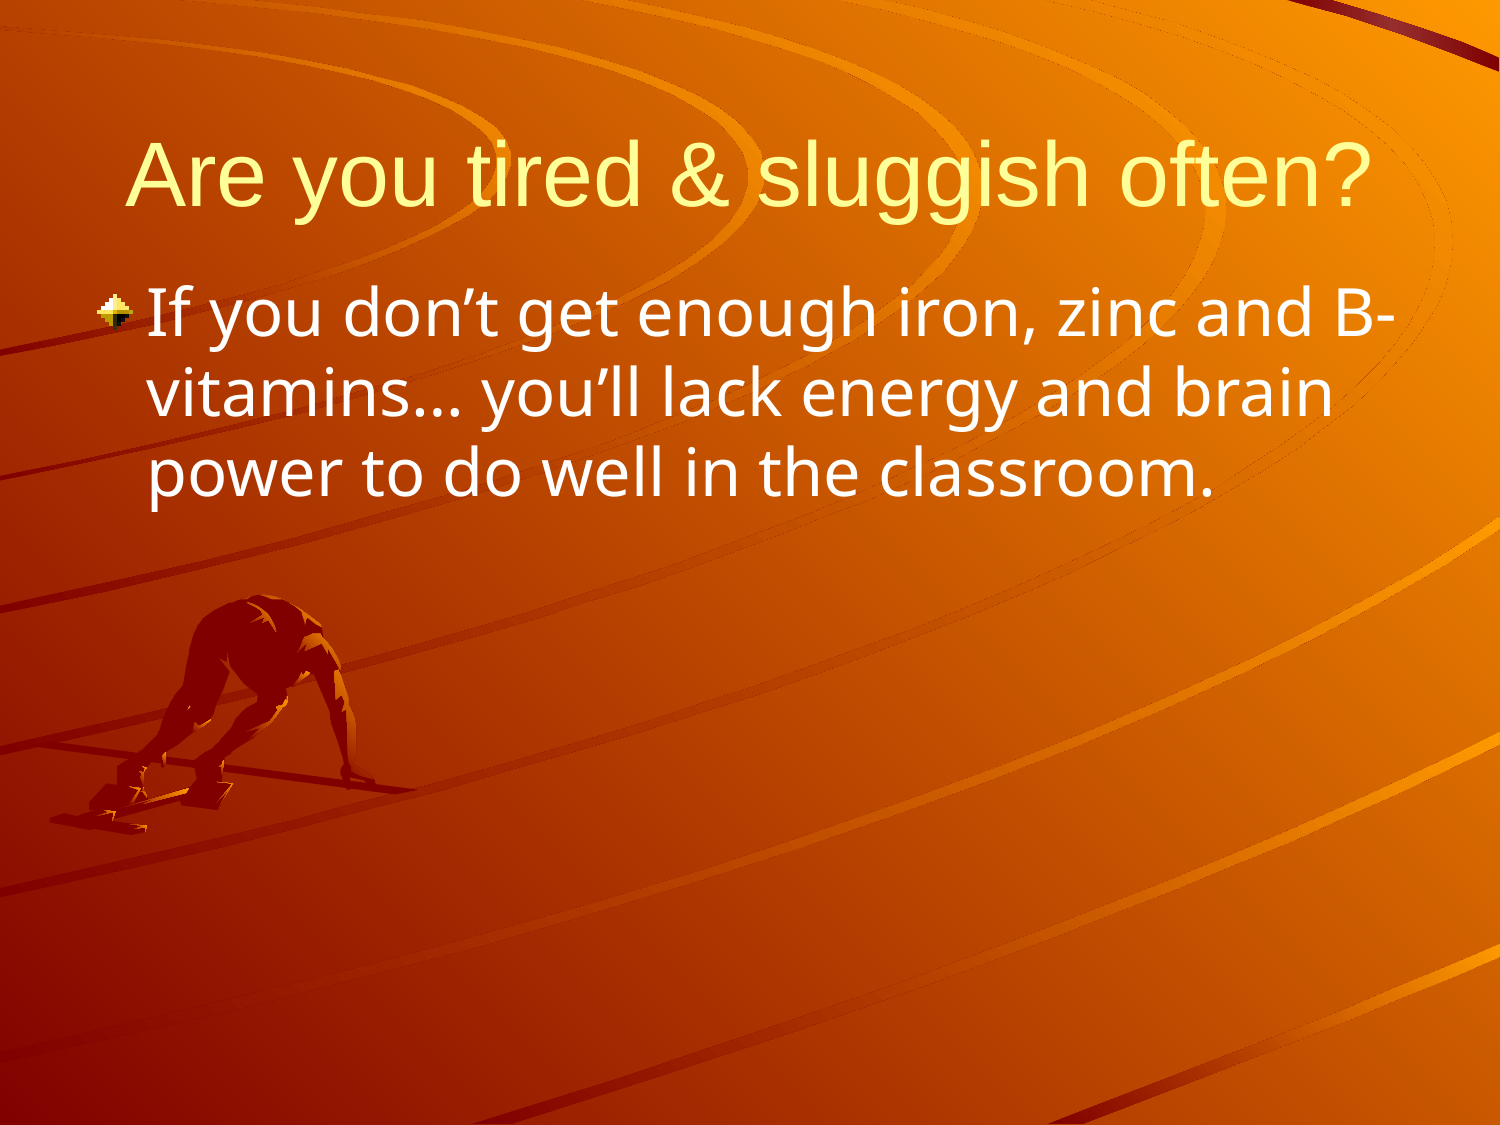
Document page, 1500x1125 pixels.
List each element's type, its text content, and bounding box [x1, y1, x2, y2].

list If you don’t get enough iron, zinc and B-vitamins… you’ll lack energy and brain power to do well in the classroom. [74, 262, 1426, 1006]
title Are you tired & sluggish often? [74, 25, 1426, 233]
picture [90, 286, 137, 334]
